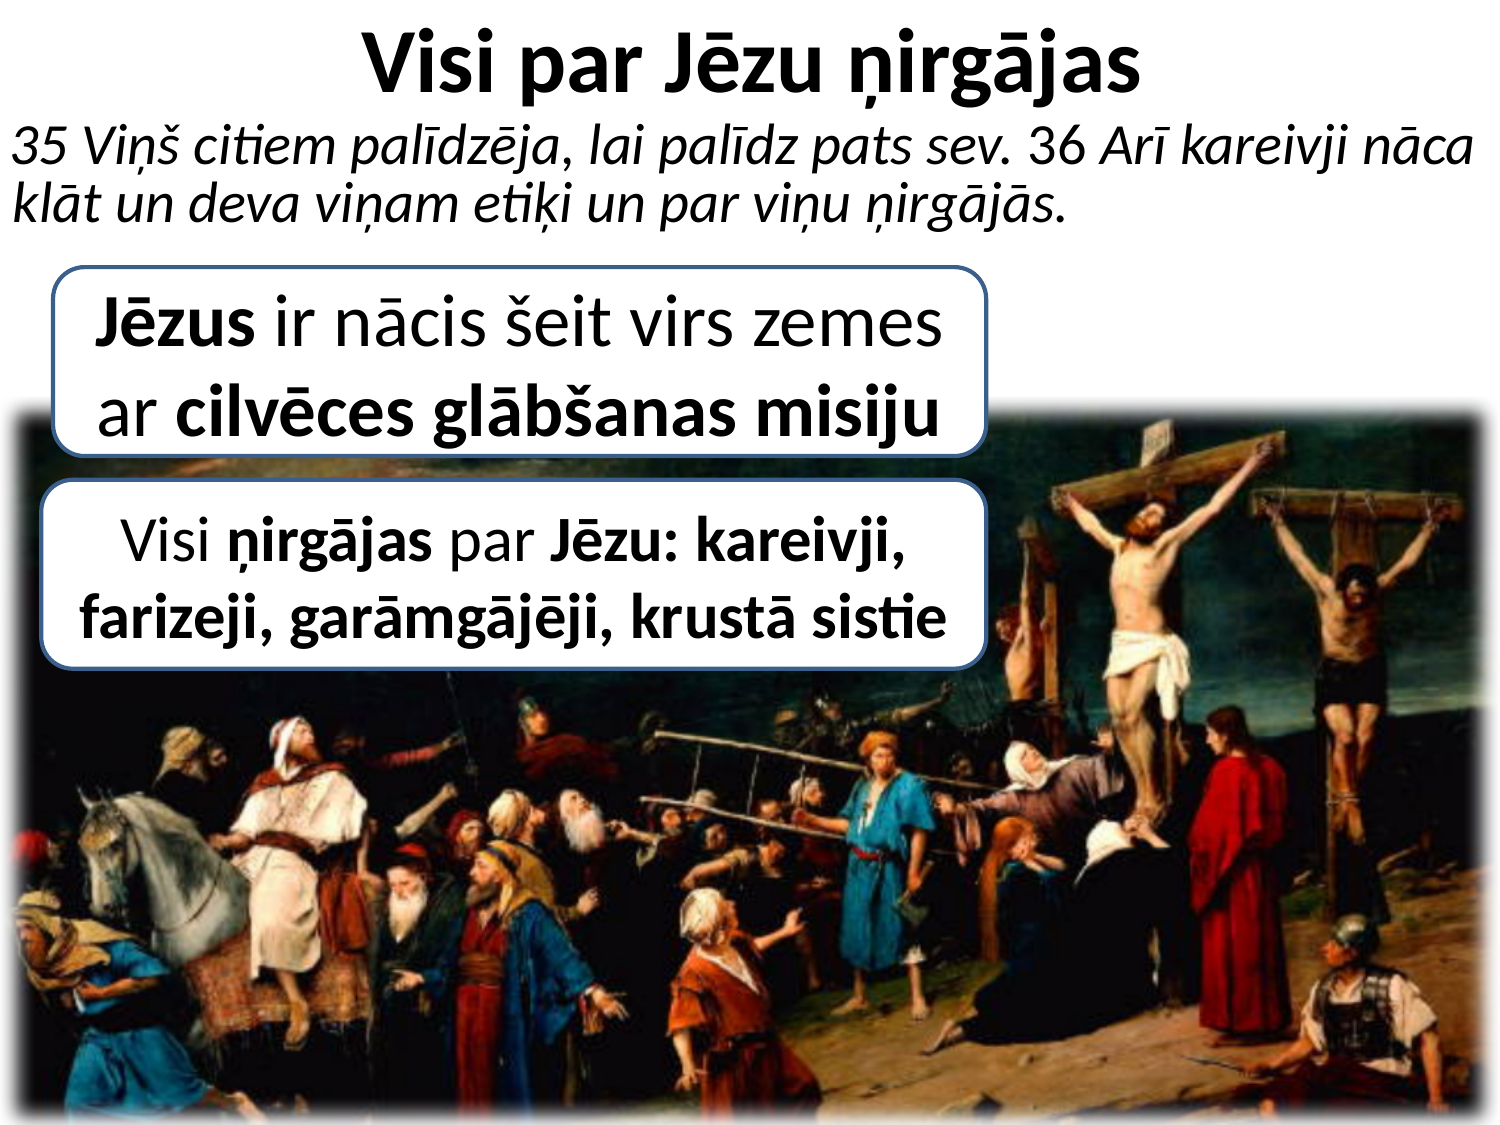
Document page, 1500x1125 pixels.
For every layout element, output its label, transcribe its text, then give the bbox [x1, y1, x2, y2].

text_box Jēzus ir nācis šeit virs zemes ar cilvēces glābšanas misiju [50, 265, 989, 395]
picture [0, 396, 1500, 1125]
list 35 Viņš citiem palīdzēja, lai palīdz pats sev. 36 Arī kareivji nāca klāt un deva viņam etiķi un par viņu ņirgājās. [0, 113, 1500, 268]
text_box Visi par Jēzu ņirgājas [76, 0, 1427, 140]
